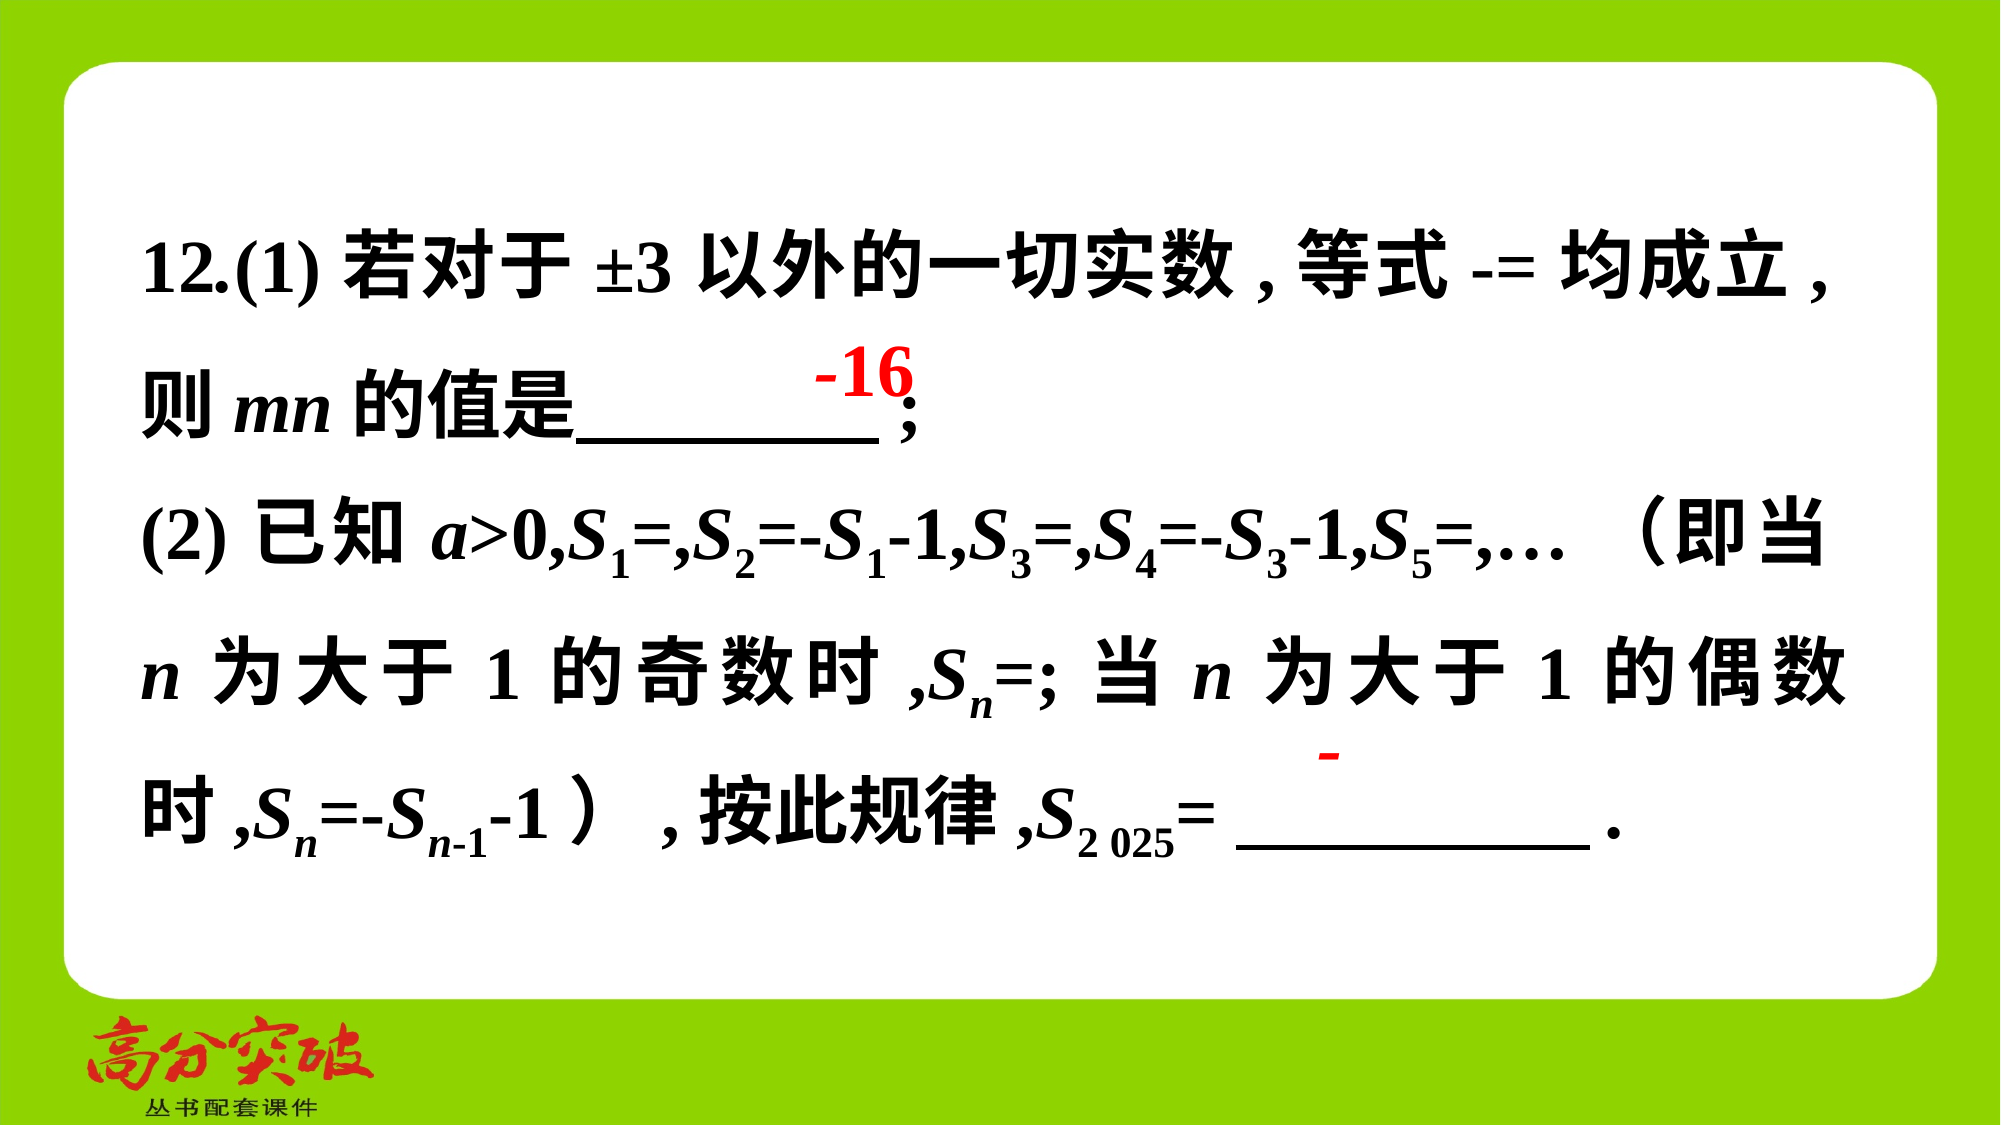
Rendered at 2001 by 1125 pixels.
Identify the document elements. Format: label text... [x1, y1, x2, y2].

picture [0, 0, 2001, 1125]
text_box -16 [799, 314, 930, 420]
